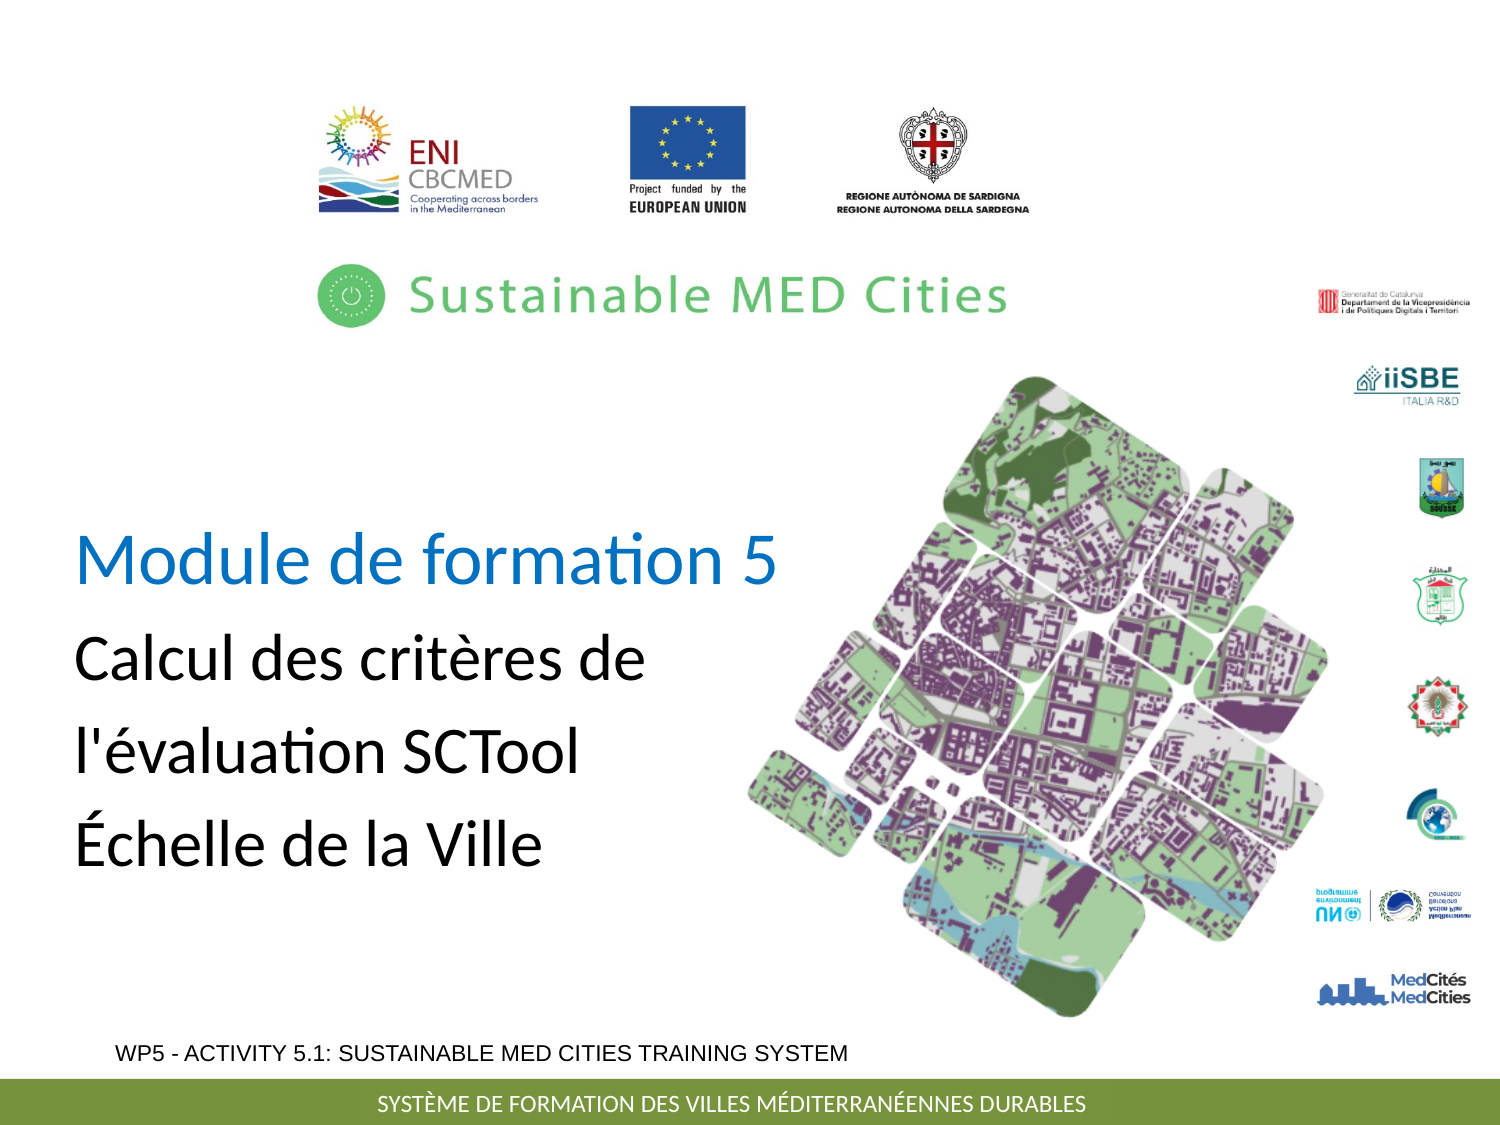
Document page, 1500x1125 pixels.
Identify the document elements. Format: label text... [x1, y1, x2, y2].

text_box SYSTÈME DE FORMATION DES VILLES MÉDITERRANÉENNES DURABLES [362, 1079, 1114, 1125]
picture [1414, 455, 1474, 523]
picture [1313, 279, 1474, 321]
picture [1313, 885, 1474, 924]
subtitle Module de formation 5 Calcul des critères de l'évaluation SCTool Échelle de la Ville [59, 502, 816, 916]
picture [1396, 786, 1474, 847]
picture [284, 84, 1486, 1078]
picture [1313, 970, 1474, 1008]
picture [1346, 363, 1474, 411]
